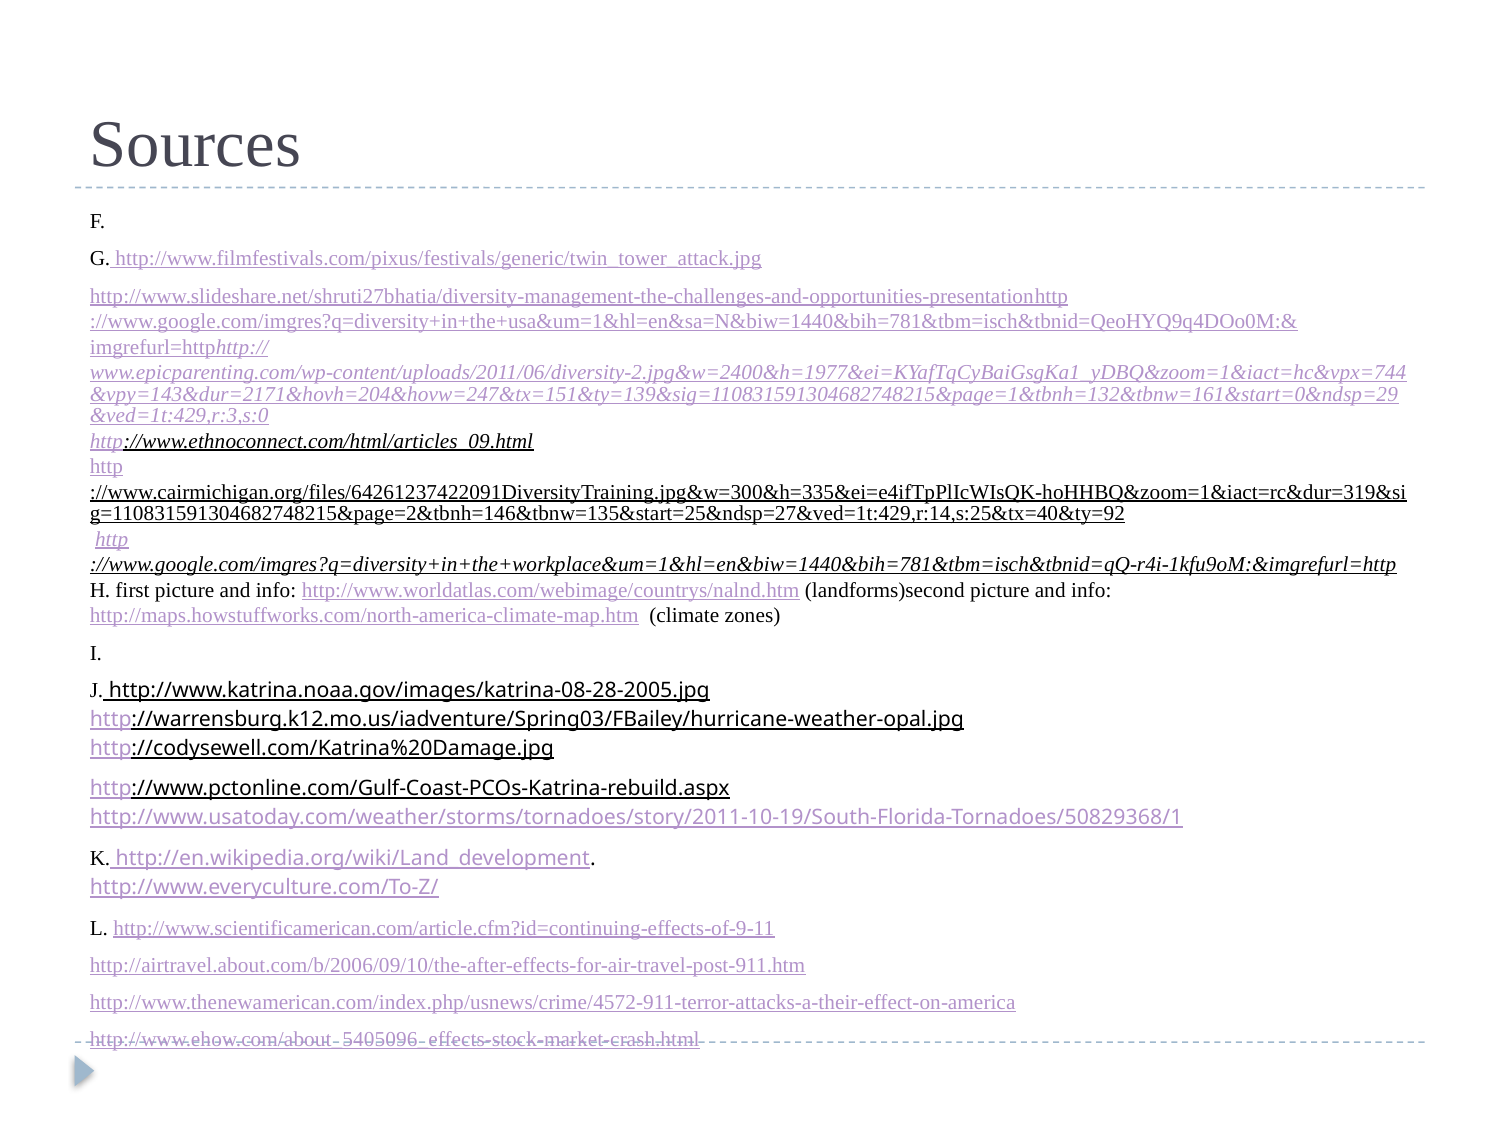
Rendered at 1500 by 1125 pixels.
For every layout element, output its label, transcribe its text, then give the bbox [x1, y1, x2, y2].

title Sources [75, 24, 1425, 188]
list F. G. http://www.filmfestivals.com/pixus/festivals/generic/twin_tower_attack.jpg http://www.slideshare.net/shruti27bhatia/diversity-management-the-challenges-and-opportunities-presentationhttp://www.google.com/imgres?q=diversity+in+the+usa&um=1&hl=en&sa=N&biw=1440&bih=781&tbm=isch&tbnid=QeoHYQ9q4DOo0M:&imgrefurl=httphttp://www.epicparenting.com/wp-content/uploads/2011/06/diversity-2.jpg&w=2400&h=1977&ei=KYafTqCyBaiGsgKa1_yDBQ&zoom=1&iact=hc&vpx=744&vpy=143&dur=2171&hovh=204&hovw=247&tx=151&ty=139&sig=110831591304682748215&page=1&tbnh=132&tbnw=161&start=0&ndsp=29&ved=1t:429,r:3,s:0http://www.ethnoconnect.com/html/articles_09.html http://www.cairmichigan.org/files/64261237422091DiversityTraining.jpg&w=300&h=335&ei=e4ifTpPlIcWIsQK-hoHHBQ&zoom=1&iact=rc&dur=319&sig=110831591304682748215&page=2&tbnh=146&tbnw=135&start=25&ndsp=27&ved=1t:429,r:14,s:25&tx=40&ty=92 http://www.google.com/imgres?q=diversity+in+the+workplace&um=1&hl=en&biw=1440&bih=781&tbm=isch&tbnid=qQ-r4i-1kfu9oM:&imgrefurl=http H. first picture and info: http://www.worldatlas.com/webimage/countrys/nalnd.htm (landforms)second picture and info: http://maps.howstuffworks.com/north-america-climate-map.htm (climate zones) I. J. http://www.katrina.noaa.gov/images/katrina-08-28-2005.jpg http://warrensburg.k12.mo.us/iadventure/Spring03/FBailey/hurricane-weather-opal.jpg http://codysewell.com/Katrina%20Damage.jpg http://www.pctonline.com/Gulf-Coast-PCOs-Katrina-rebuild.aspx http://www.usatoday.com/weather/storms/tornadoes/story/2011-10-19/South-Florida-Tornadoes/50829368/1 K. http://en.wikipedia.org/wiki/Land_development. http://www.everyculture.com/To-Z/ L. http://www.scientificamerican.com/article.cfm?id=continuing-effects-of-9-11 http://airtravel.about.com/b/2006/09/10/the-after-effects-for-air-travel-post-911.htm http://www.thenewamerican.com/index.php/usnews/crime/4572-911-terror-attacks-a-their-effect-on-america http://www.ehow.com/about_5405096_effects-stock-market-crash.html [75, 200, 1425, 1010]
